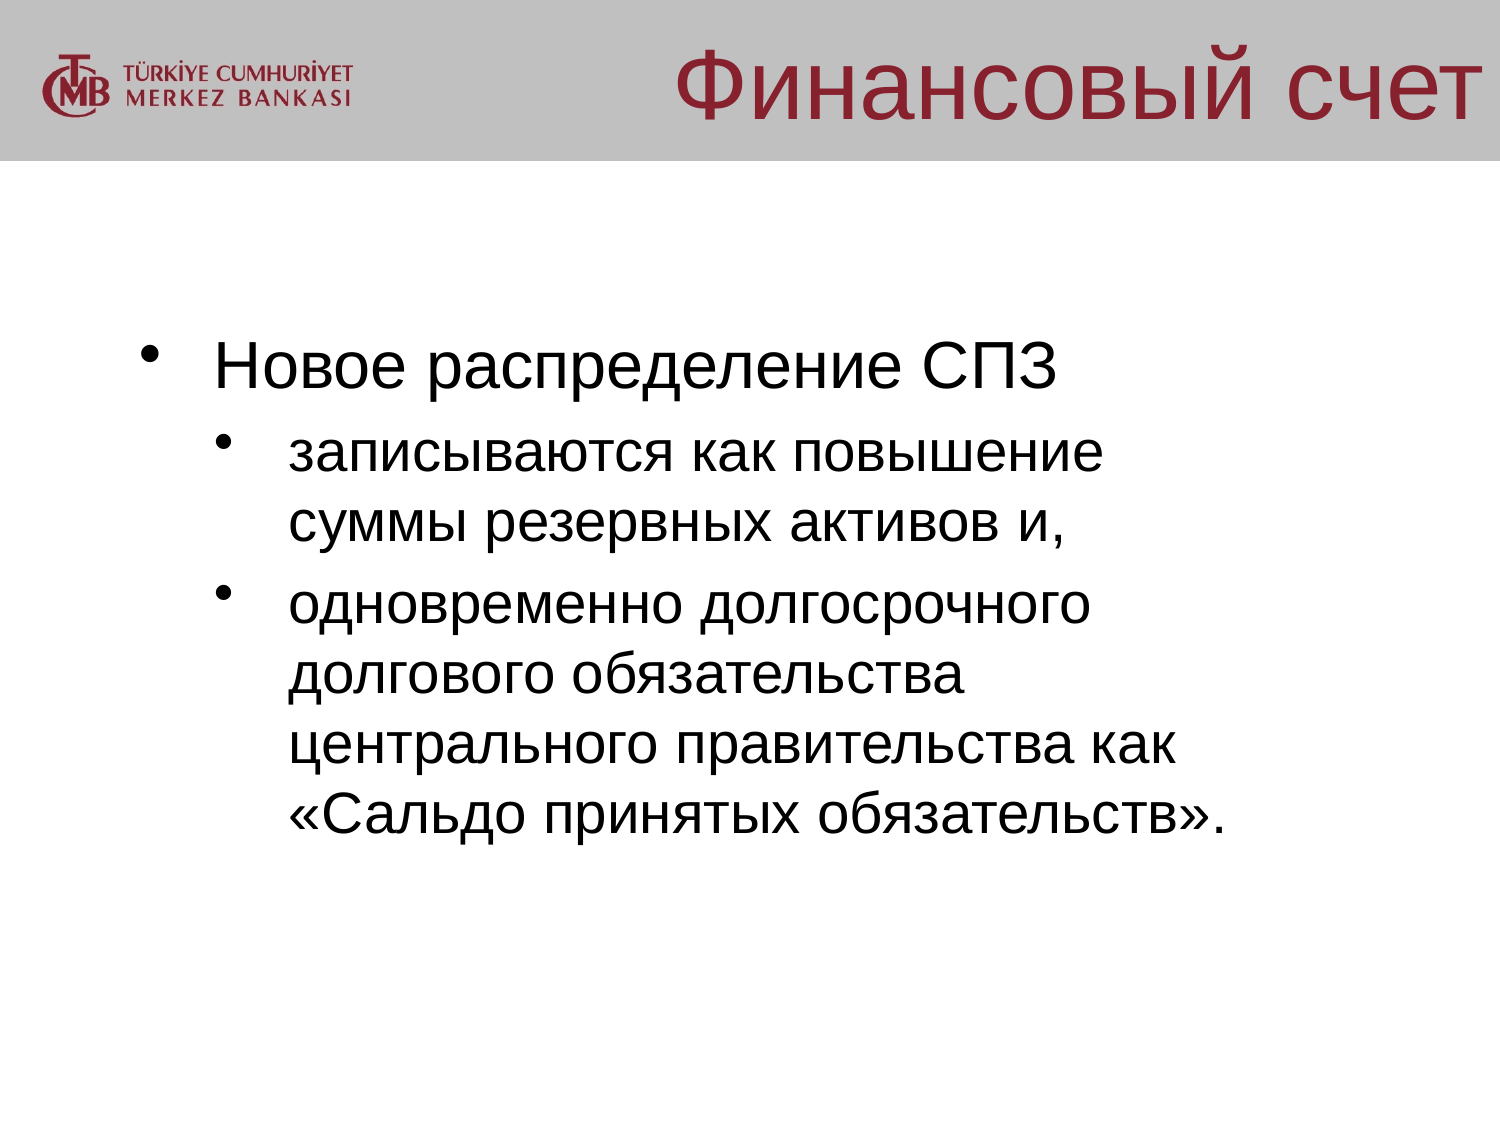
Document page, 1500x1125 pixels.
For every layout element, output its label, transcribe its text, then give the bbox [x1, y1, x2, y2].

title Финансовый счет [0, 0, 1500, 161]
subtitle Новое распределение СПЗ записываются как повышение суммы резервных активов и, одновременно долгосрочного долгового обязательства центрального правительства как «Сальдо принятых обязательств». [123, 314, 1275, 925]
picture [40, 54, 355, 120]
